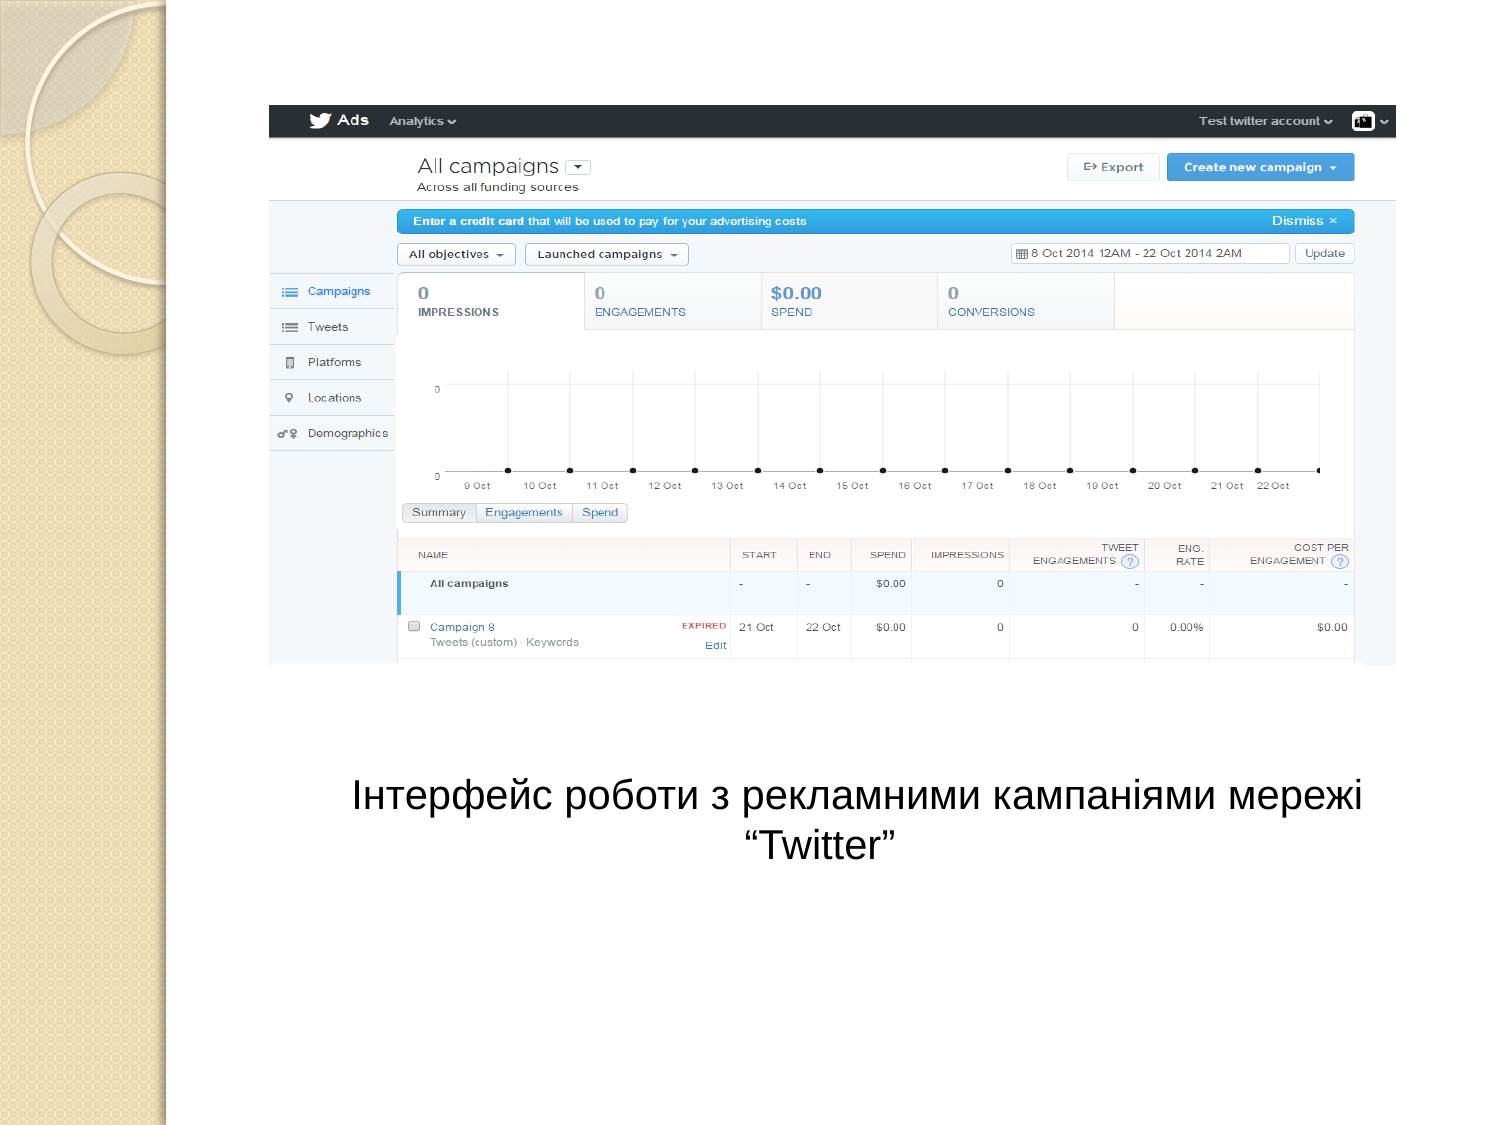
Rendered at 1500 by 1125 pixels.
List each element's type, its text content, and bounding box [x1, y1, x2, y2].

text_box [0, 0, 1500, 75]
text_box Інтерфейс роботи з рекламними кампаніями мережі “Twitter” [217, 785, 1423, 851]
picture [269, 105, 1396, 666]
